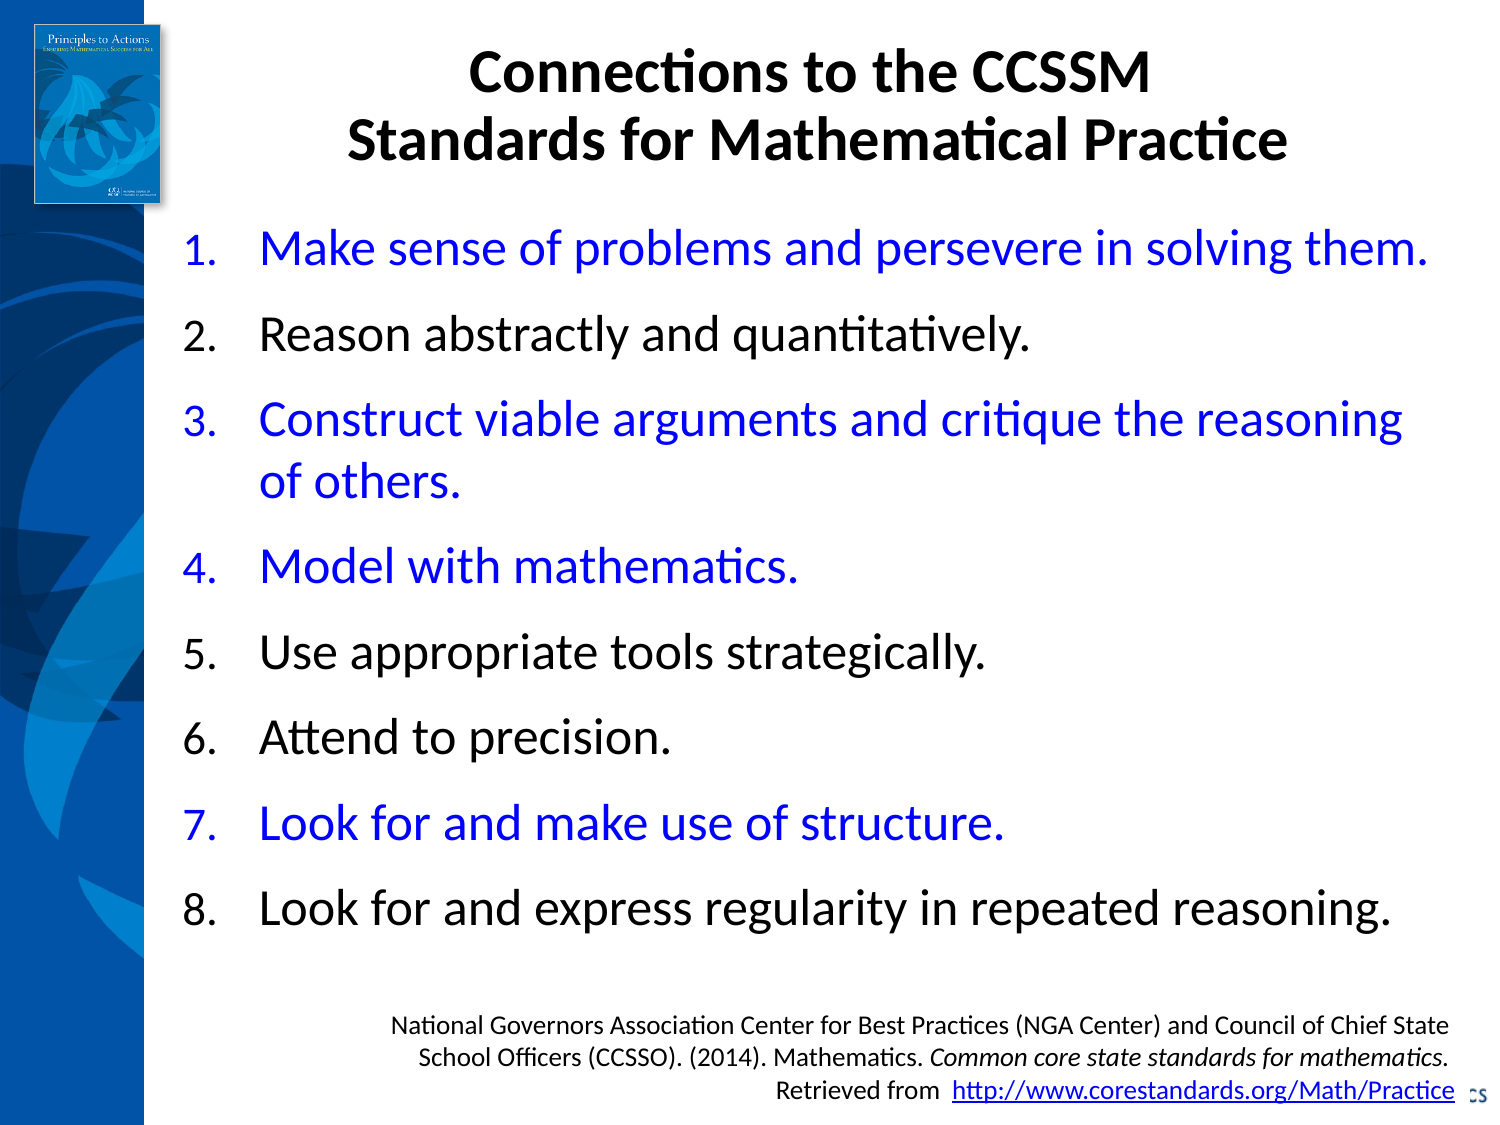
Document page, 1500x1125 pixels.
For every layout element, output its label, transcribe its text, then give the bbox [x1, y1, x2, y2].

text_box National Governors Association Center for Best Practices (NGA Center) and Council of Chief State School Officers (CCSSO). (2014). Mathematics. Common core state standards for mathematics. Retrieved from http://www.corestandards.org/Math/Practice [179, 999, 1470, 1112]
picture [35, 25, 160, 203]
list Make sense of problems and persevere in solving them. Reason abstractly and quantitatively. Construct viable arguments and critique the reasoning of others. Model with mathematics. Use appropriate tools strategically. Attend to precision. Look for and make use of structure. Look for and express regularity in repeated reasoning. [167, 206, 1470, 964]
picture [0, 0, 144, 1125]
title Connections to the CCSSM Standards for Mathematical Practice [167, 32, 1470, 180]
